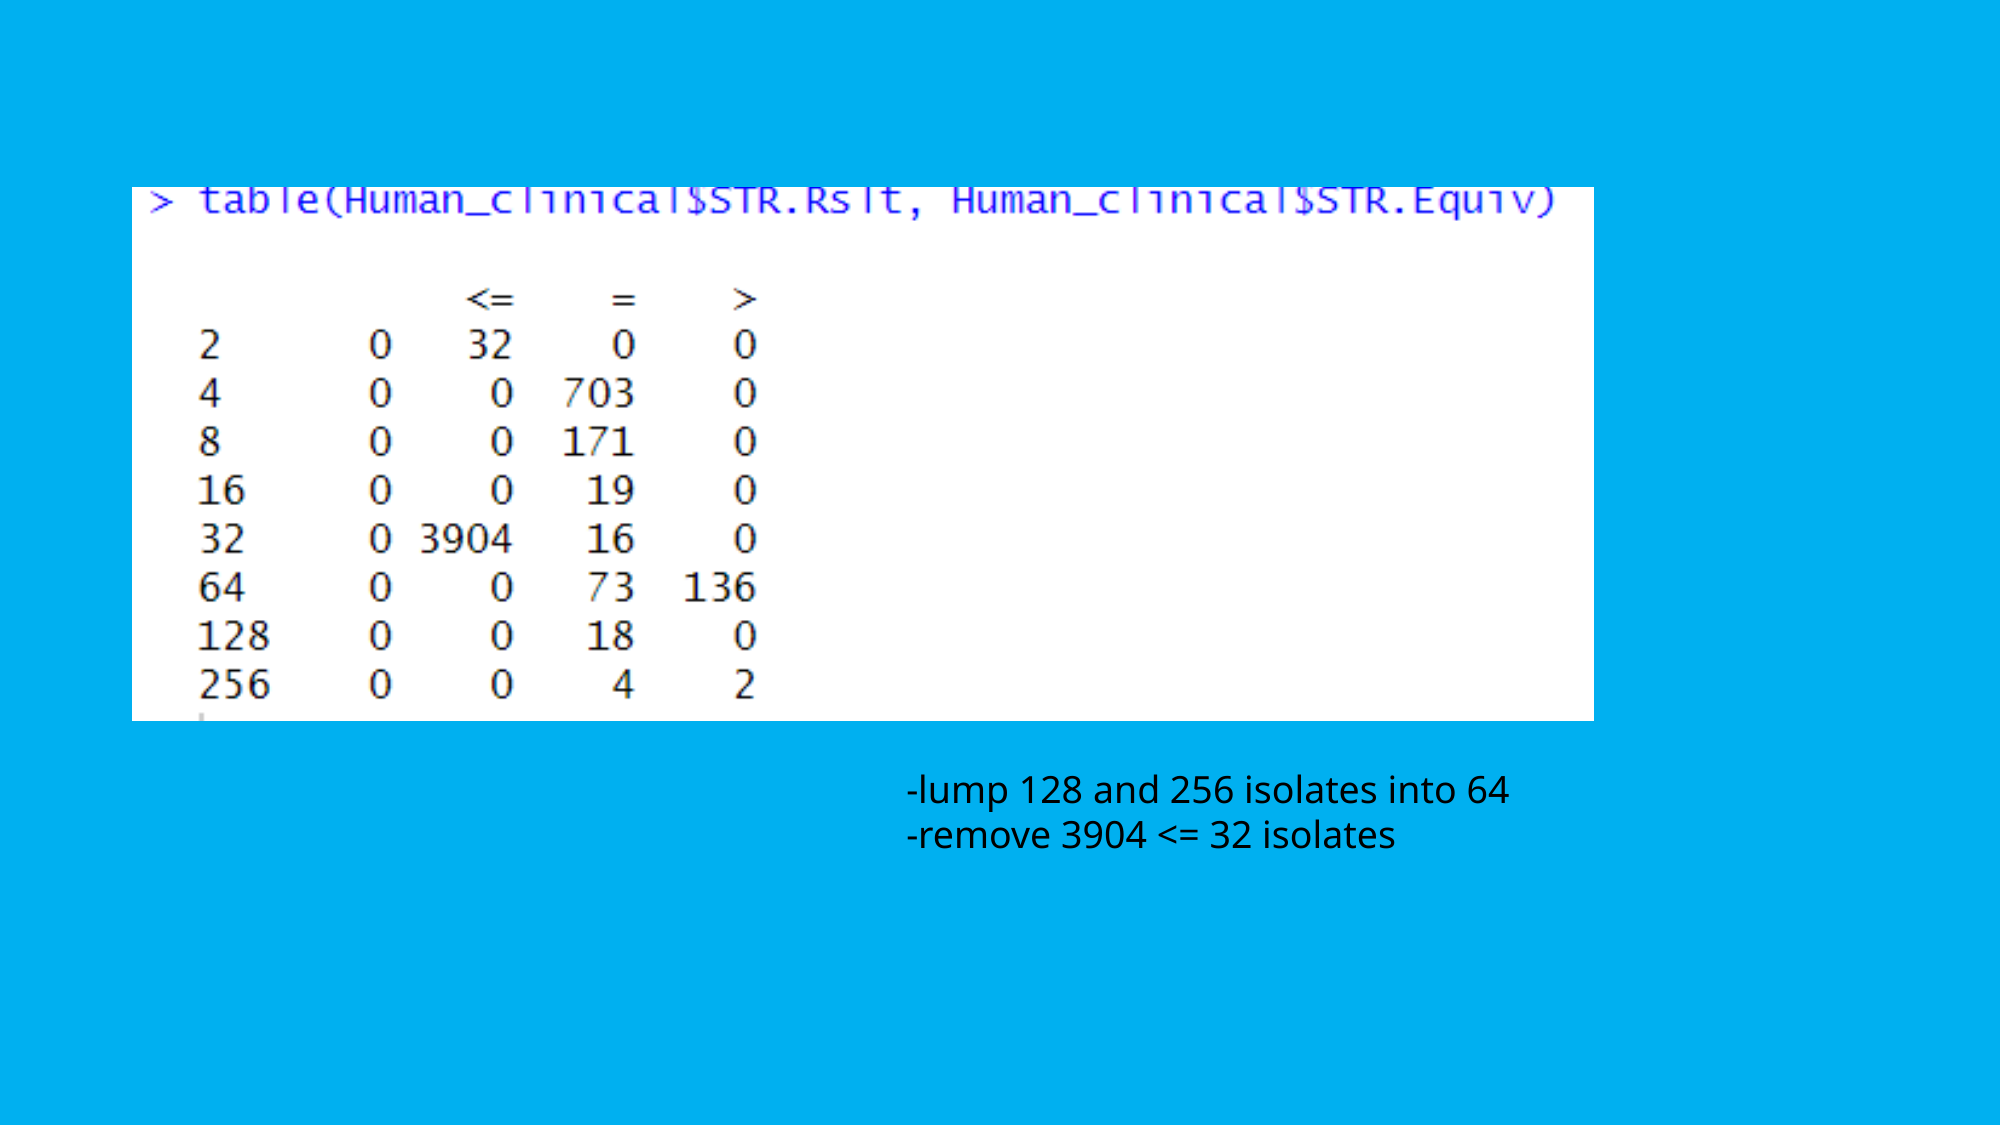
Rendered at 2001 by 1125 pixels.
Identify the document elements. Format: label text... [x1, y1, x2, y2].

text_box -lump 128 and 256 isolates into 64 -remove 3904 <= 32 isolates [891, 758, 1639, 954]
picture [133, 188, 1593, 720]
